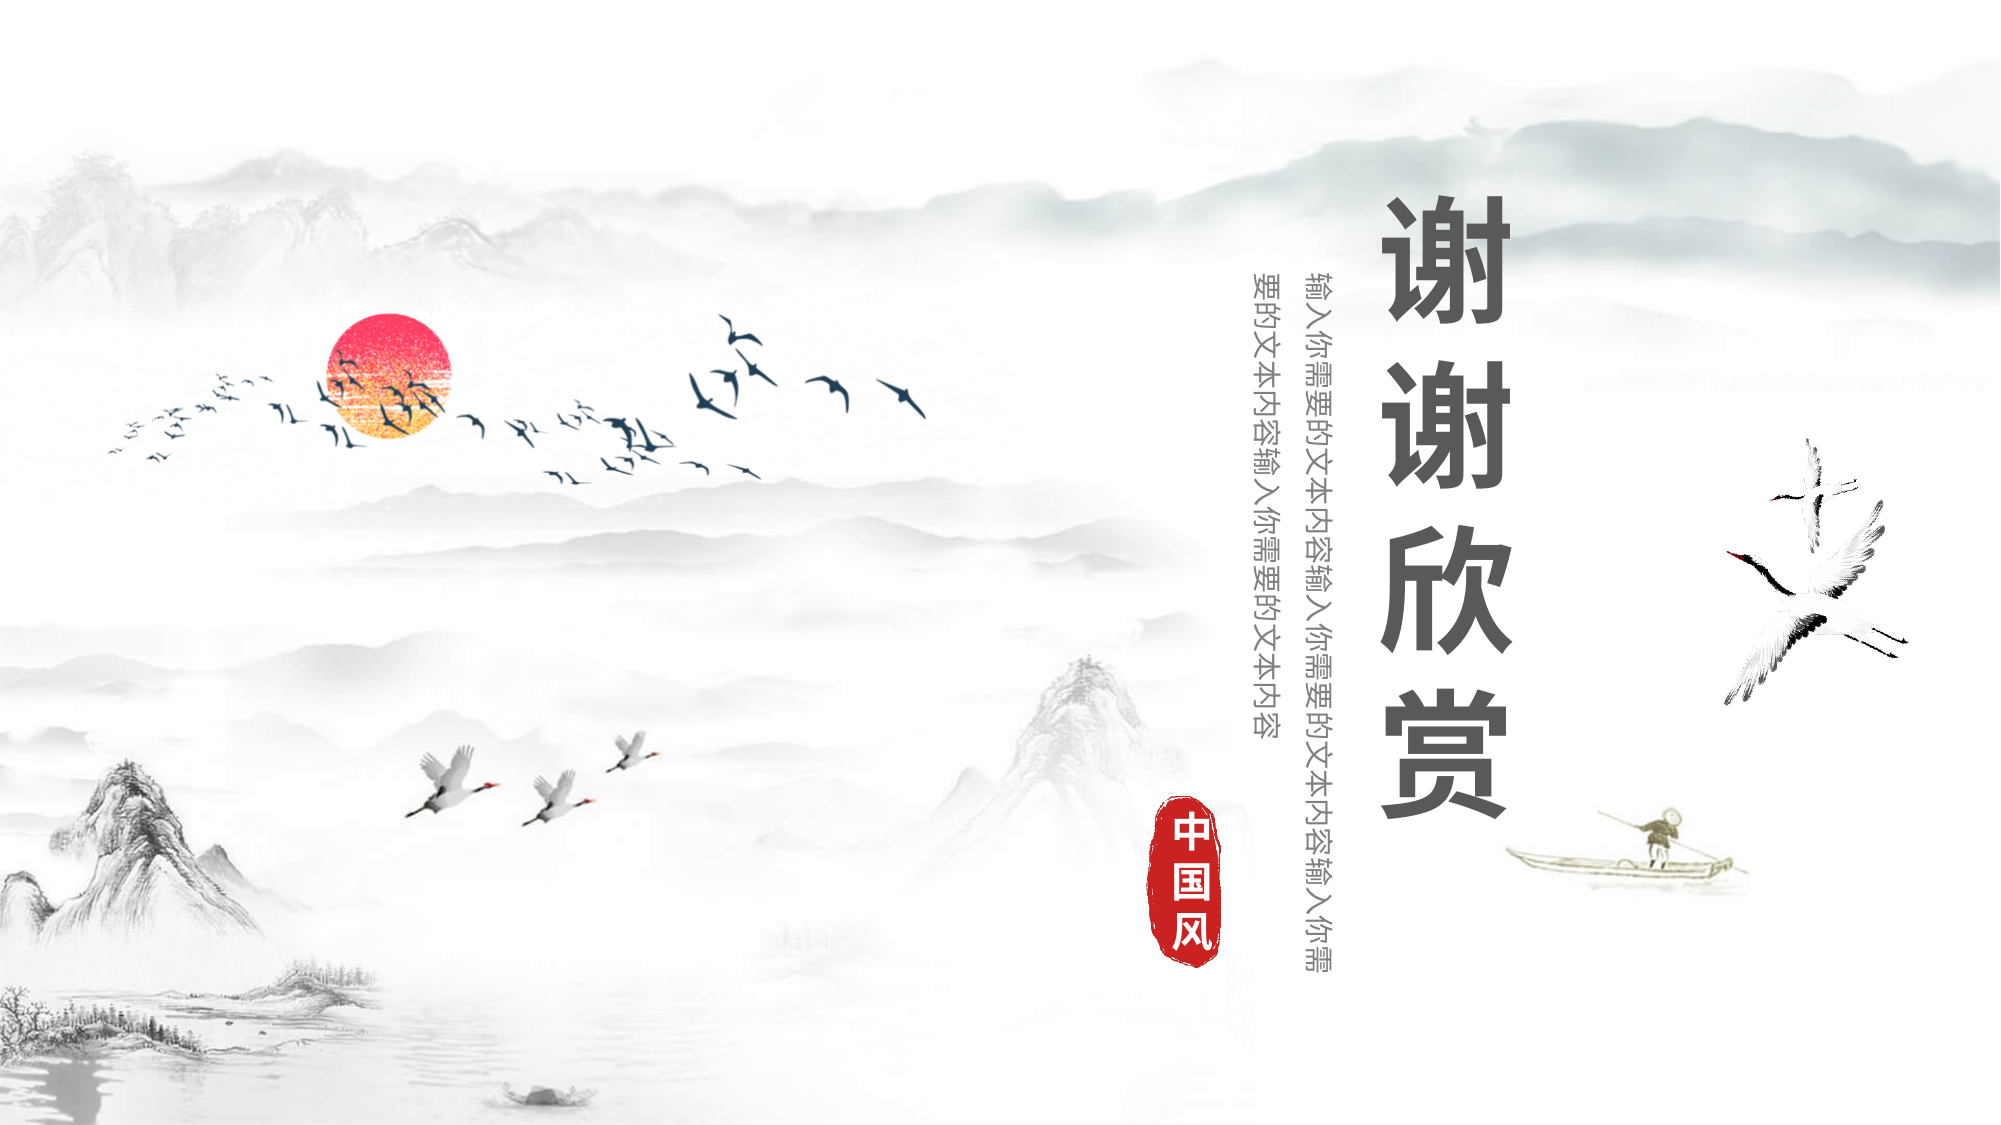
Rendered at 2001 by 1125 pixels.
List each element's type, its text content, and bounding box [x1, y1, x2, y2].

text_box 输入你需要的文本内容输入你需要的文本内容输入你需要的文本内容输入你需要的文本内容 [1226, 257, 1363, 1012]
text_box 谢谢欣赏 [1362, 168, 1545, 843]
picture [0, 0, 2001, 1125]
